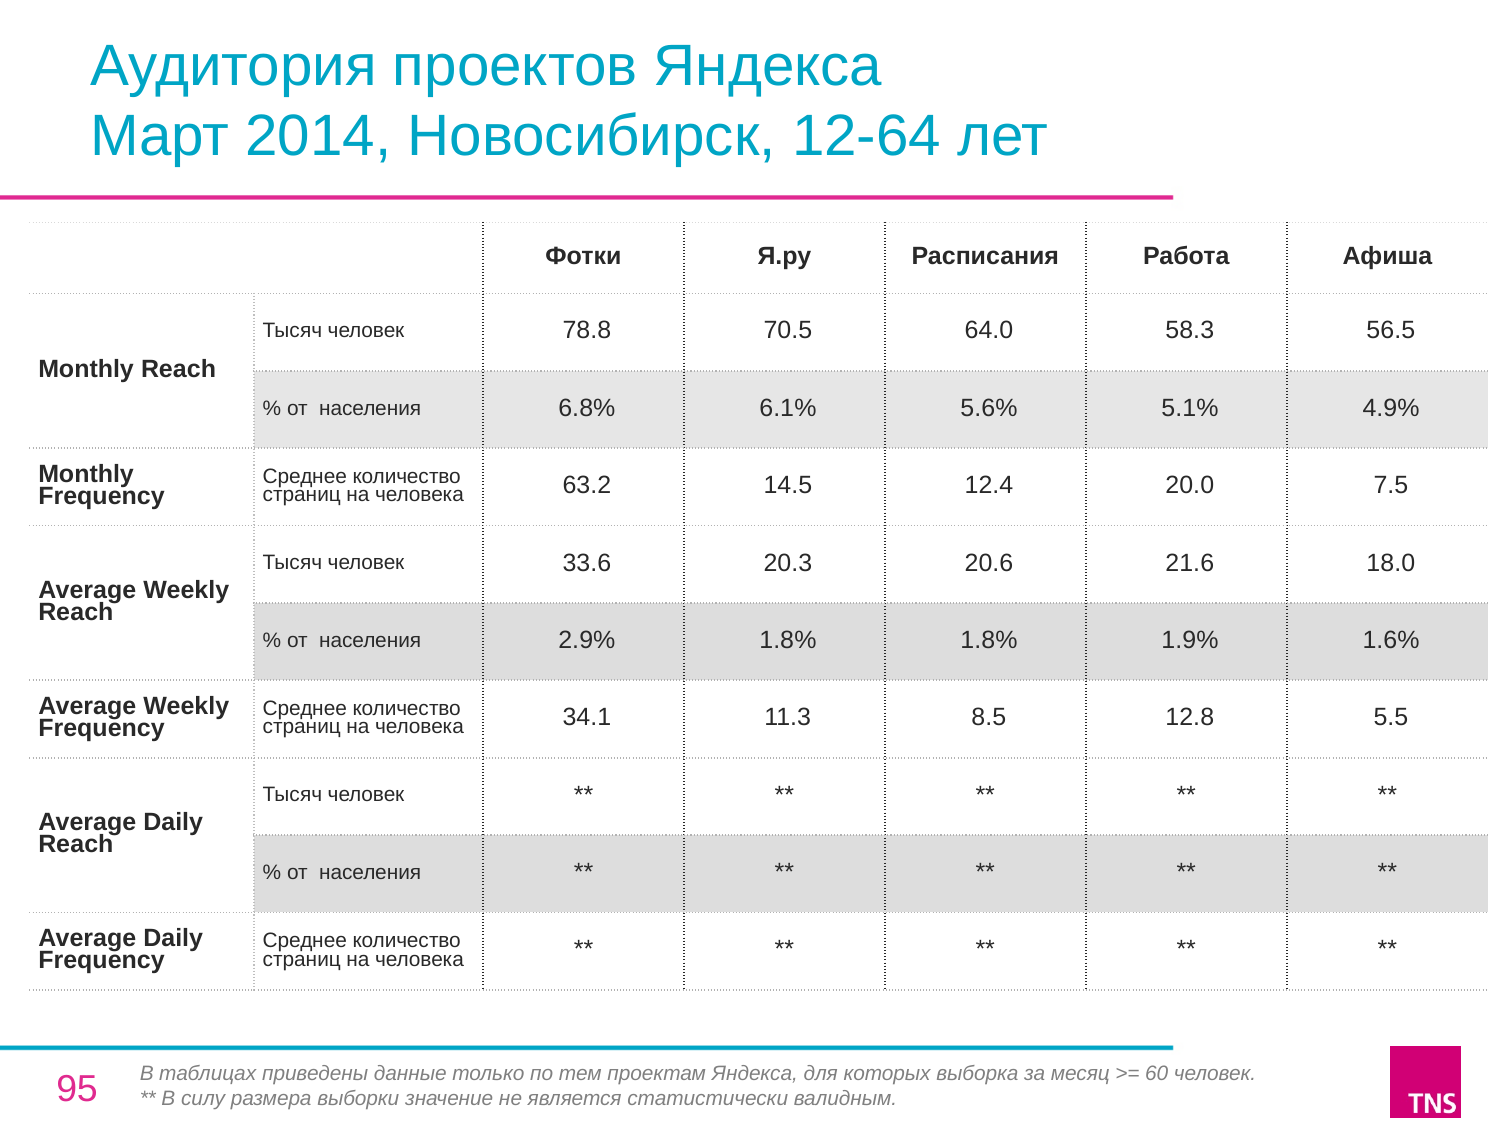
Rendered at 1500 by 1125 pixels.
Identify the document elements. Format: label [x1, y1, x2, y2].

slide_number [40, 1055, 392, 1125]
picture [0, 0, 1500, 1125]
title [74, 8, 1476, 187]
text_box [124, 1052, 1463, 1117]
table_header [29, 223, 1488, 294]
table_cell [29, 294, 1488, 990]
